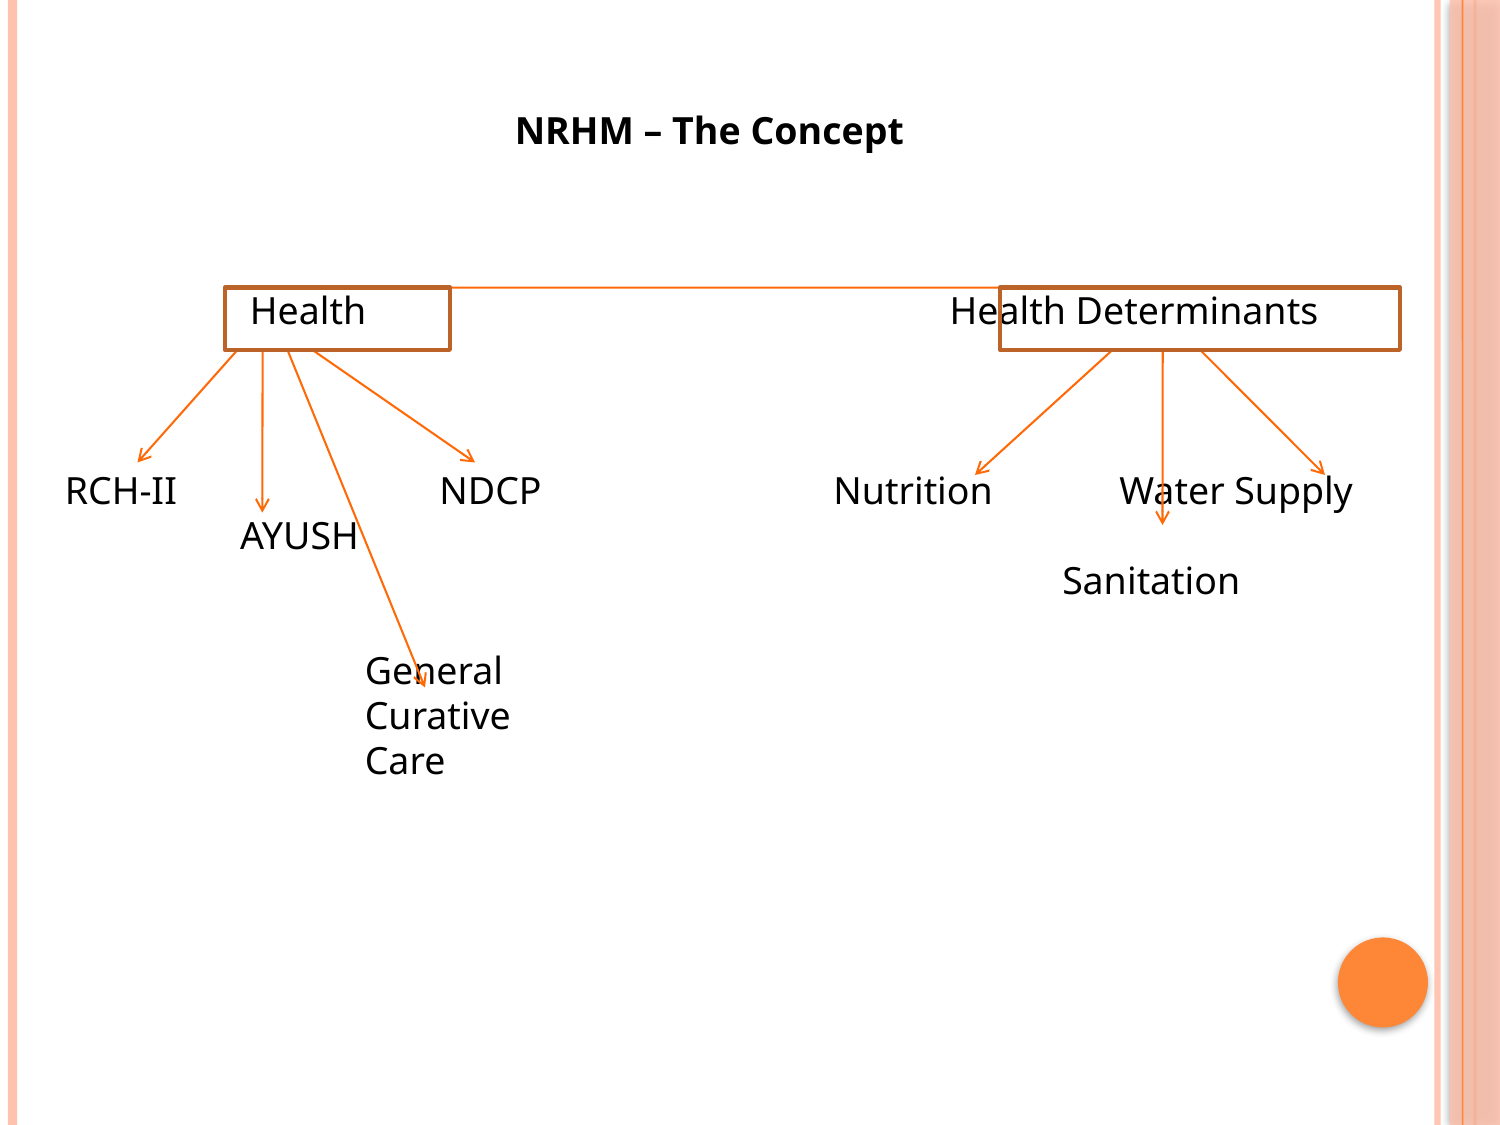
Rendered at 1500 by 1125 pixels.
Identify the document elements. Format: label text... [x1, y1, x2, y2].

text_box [311, 349, 476, 463]
text_box NRHM – The Concept Health Health Determinants RCH-II NDCP Nutrition Water Supply AYUSH Sanitation General Curative Care [49, 99, 1463, 835]
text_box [186, 449, 526, 588]
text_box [974, 349, 1113, 476]
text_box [1199, 349, 1326, 476]
text_box [223, 285, 452, 352]
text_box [130, 355, 245, 457]
text_box [998, 285, 1402, 352]
